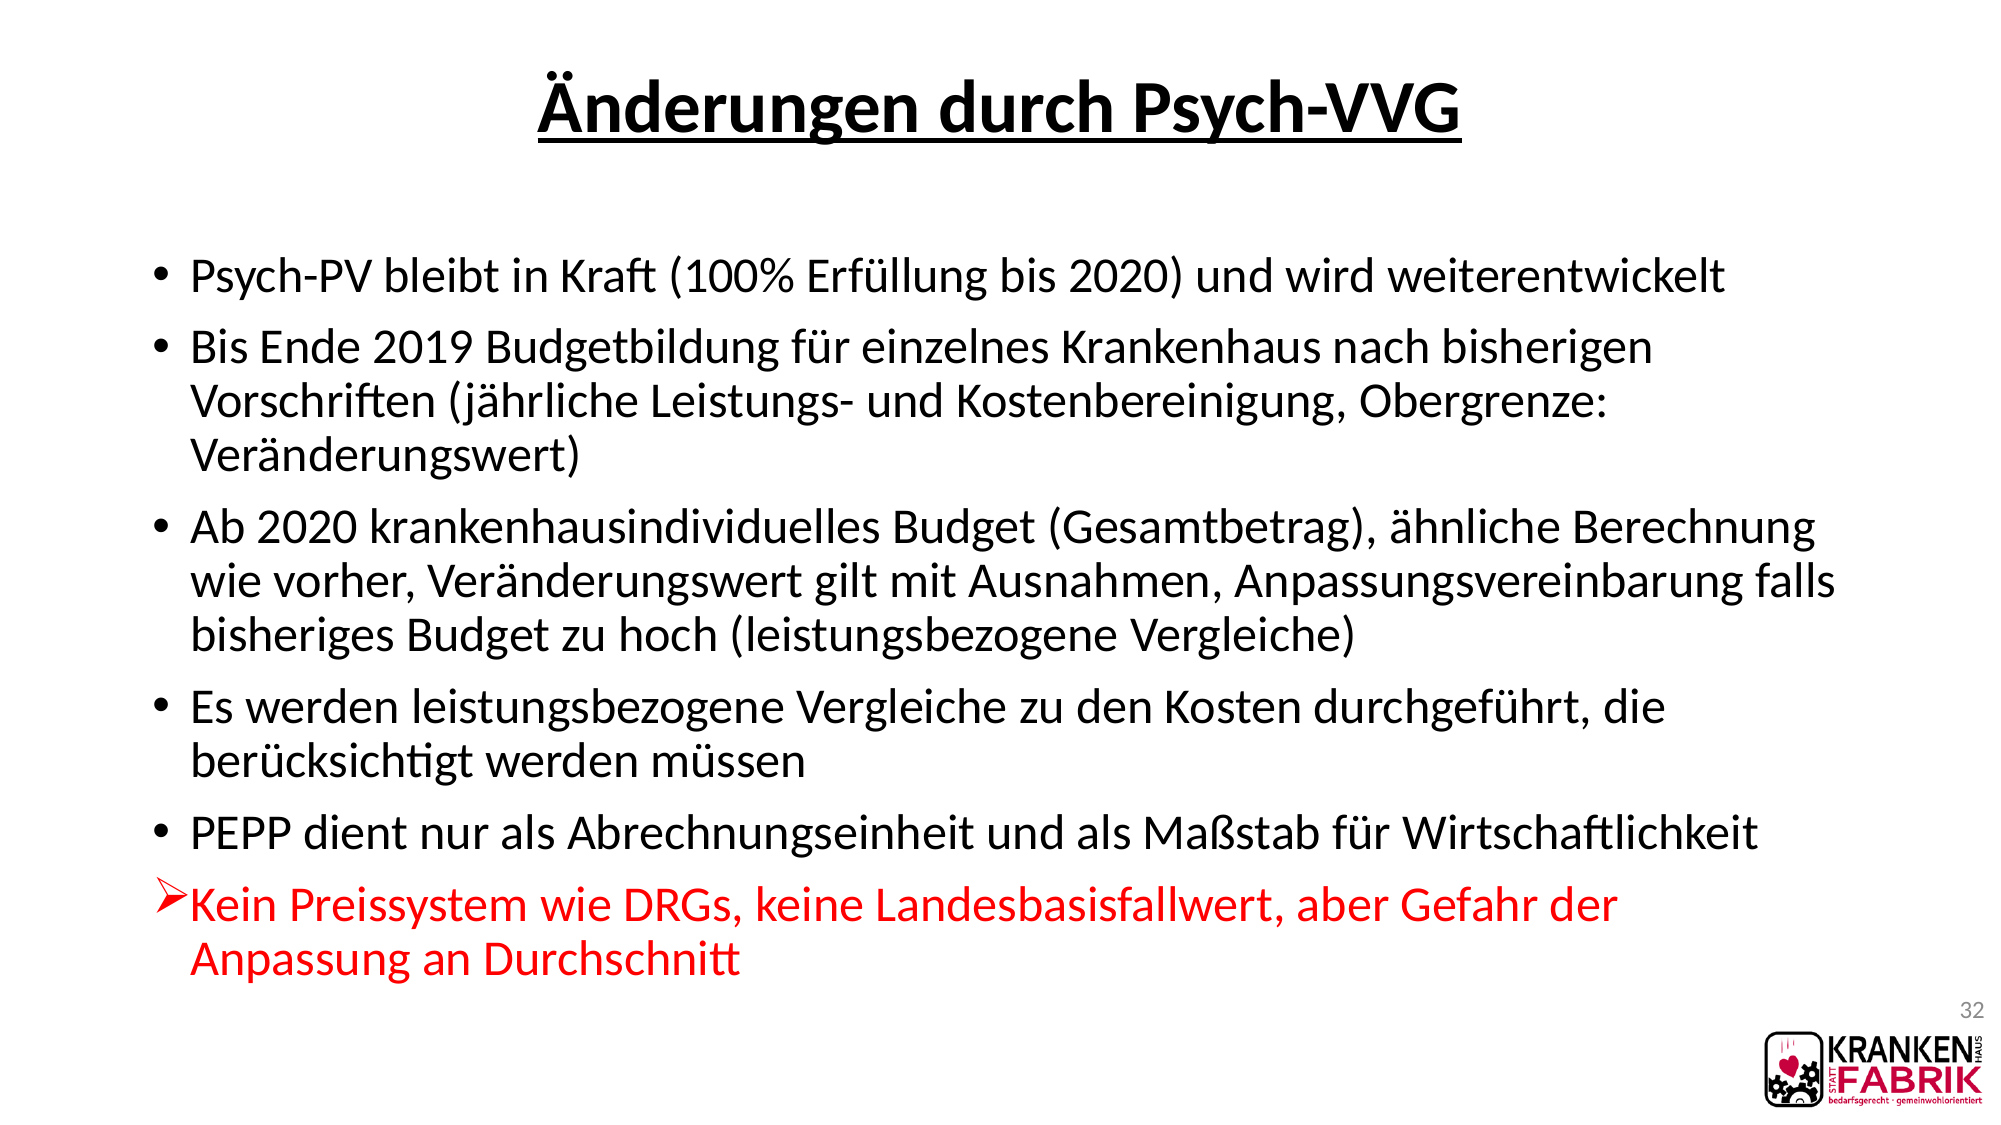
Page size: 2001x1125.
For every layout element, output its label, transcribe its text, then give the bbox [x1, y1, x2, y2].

title Änderungen durch Psych-VVG [137, 0, 1863, 218]
slide_number 32 [1550, 979, 2000, 1039]
list Psych-PV bleibt in Kraft (100% Erfüllung bis 2020) und wird weiterentwickelt Bis Ende 2019 Budgetbildung für einzelnes Krankenhaus nach bisherigen Vorschriften (jährliche Leistungs- und Kostenbereinigung, Obergrenze: Veränderungswert) Ab 2020 krankenhausindividuelles Budget (Gesamtbetrag), ähnliche Berechnung wie vorher, Veränderungswert gilt mit Ausnahmen, Anpassungsvereinbarung falls bisheriges Budget zu hoch (leistungsbezogene Vergleiche) Es werden leistungsbezogene Vergleiche zu den Kosten durchgeführt, die berücksichtigt werden müssen PEPP dient nur als Abrechnungseinheit und als Maßstab für Wirtschaftlichkeit Kein Preissystem wie DRGs, keine Landesbasisfallwert, aber Gefahr der Anpassung an Durchschnitt [137, 241, 1863, 1039]
picture [1746, 1039, 2000, 1125]
